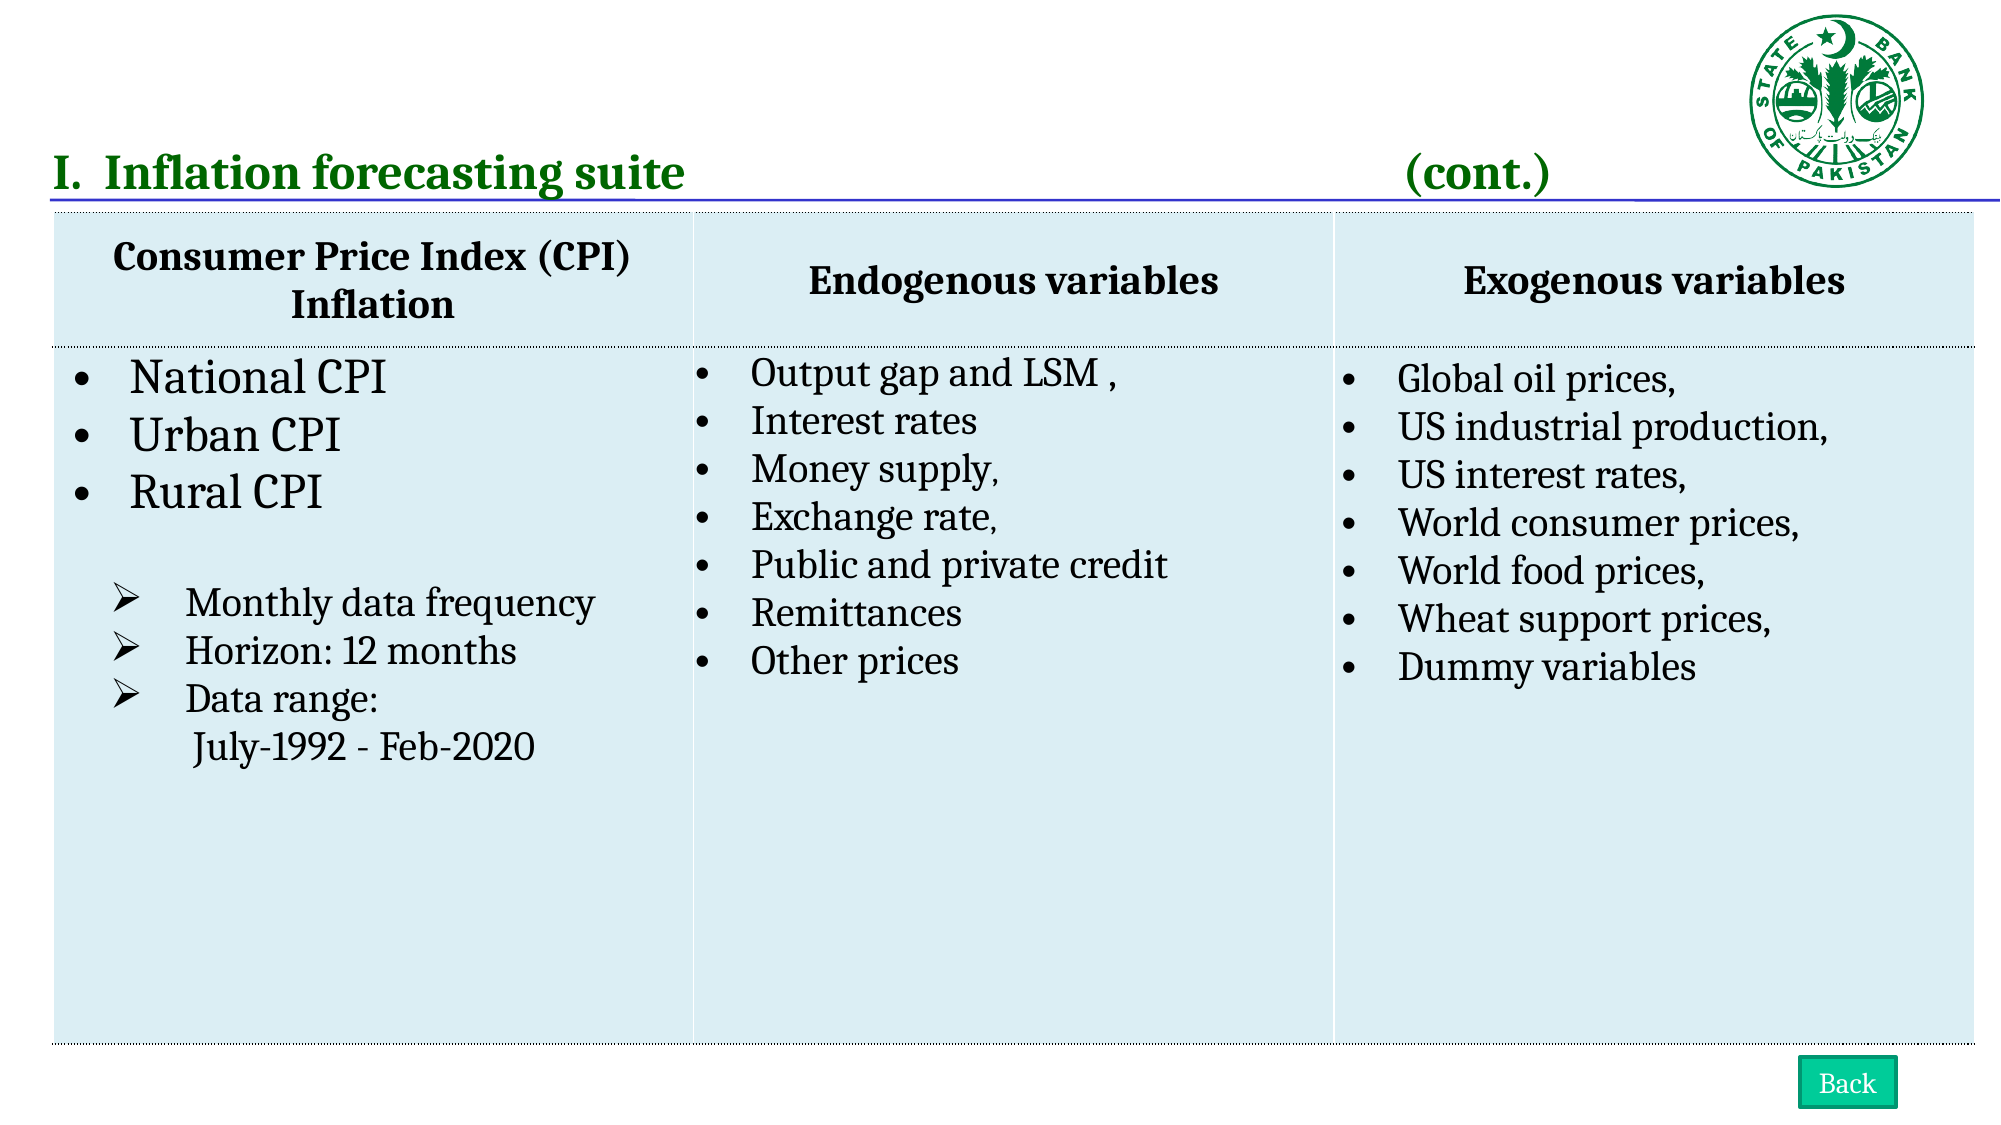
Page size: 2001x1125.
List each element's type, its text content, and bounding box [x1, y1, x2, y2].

table_header Exogenous variables [1335, 212, 1974, 347]
table_header Endogenous variables [694, 212, 1333, 347]
text_box Back [1799, 1057, 1896, 1107]
table_header Consumer Price Index (CPI) Inflation [54, 212, 693, 347]
picture [1746, 10, 1927, 191]
table_cell Output gap and LSM , Interest rates Money supply, Exchange rate, Public and private credit Remittances Other prices [694, 347, 1333, 1044]
table_cell National CPI Urban CPI Rural CPI Monthly data frequency Horizon: 12 months Data range: July-1992 - Feb-2020 [54, 347, 693, 1044]
text_box I. Inflation forecasting suite (cont.) [52, 124, 1641, 200]
table_cell Global oil prices, US industrial production, US interest rates, World consumer prices, World food prices, Wheat support prices, Dummy variables [1335, 347, 1974, 1044]
